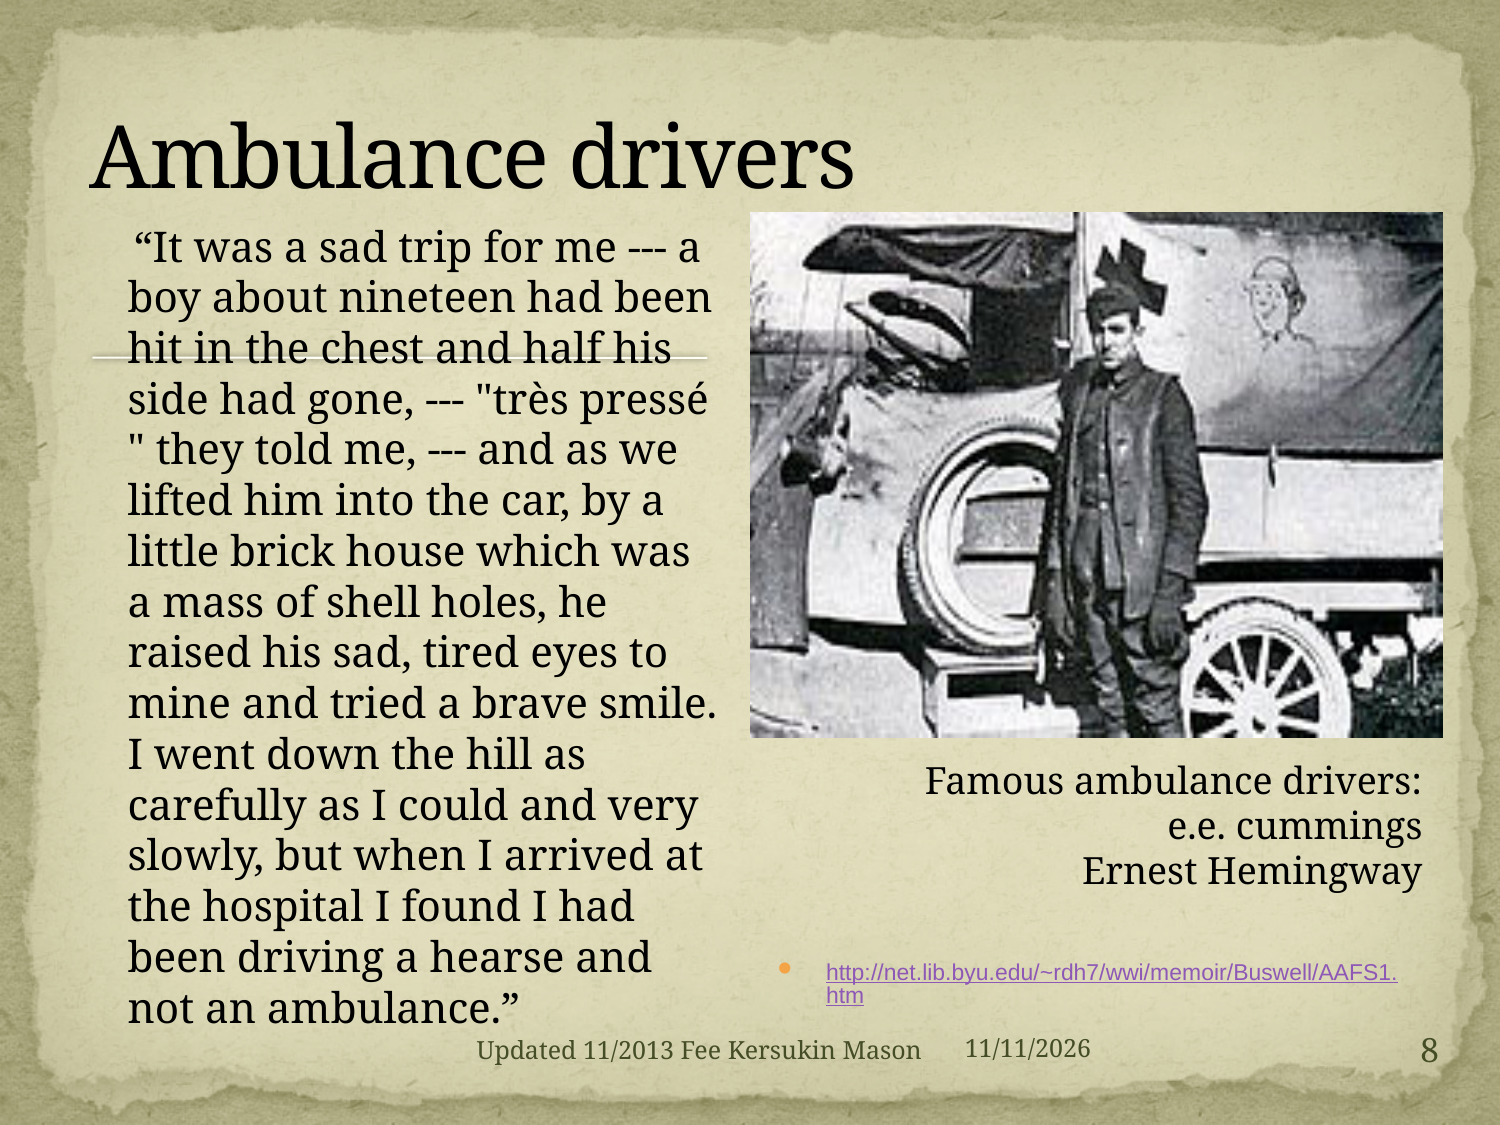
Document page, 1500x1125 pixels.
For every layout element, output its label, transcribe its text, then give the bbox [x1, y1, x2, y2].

title Ambulance drivers [74, 25, 1425, 213]
list “It was a sad trip for me --- a boy about nineteen had been hit in the chest and half his side had gone, --- "très pressé " they told me, --- and as we lifted him into the car, by a little brick house which was a mass of shell holes, he raised his sad, tired eyes to mine and tried a brave smile. I went down the hill as carefully as I could and very slowly, but when I arrived at the hospital I found I had been driving a hearse and not an ambulance.” [75, 213, 738, 1088]
picture [750, 212, 1443, 738]
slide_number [950, 1017, 1375, 1081]
text_box Famous ambulance drivers: e.e. cummings Ernest Hemingway [749, 749, 1438, 900]
footer Updated 11/2013 Fee Kersukin Mason [738, 1017, 938, 1081]
list http://net.lib.byu.edu/~rdh7/wwi/memoir/Buswell/AAFS1.htm [762, 950, 1426, 1004]
slide_number 8 [1379, 1014, 1480, 1089]
